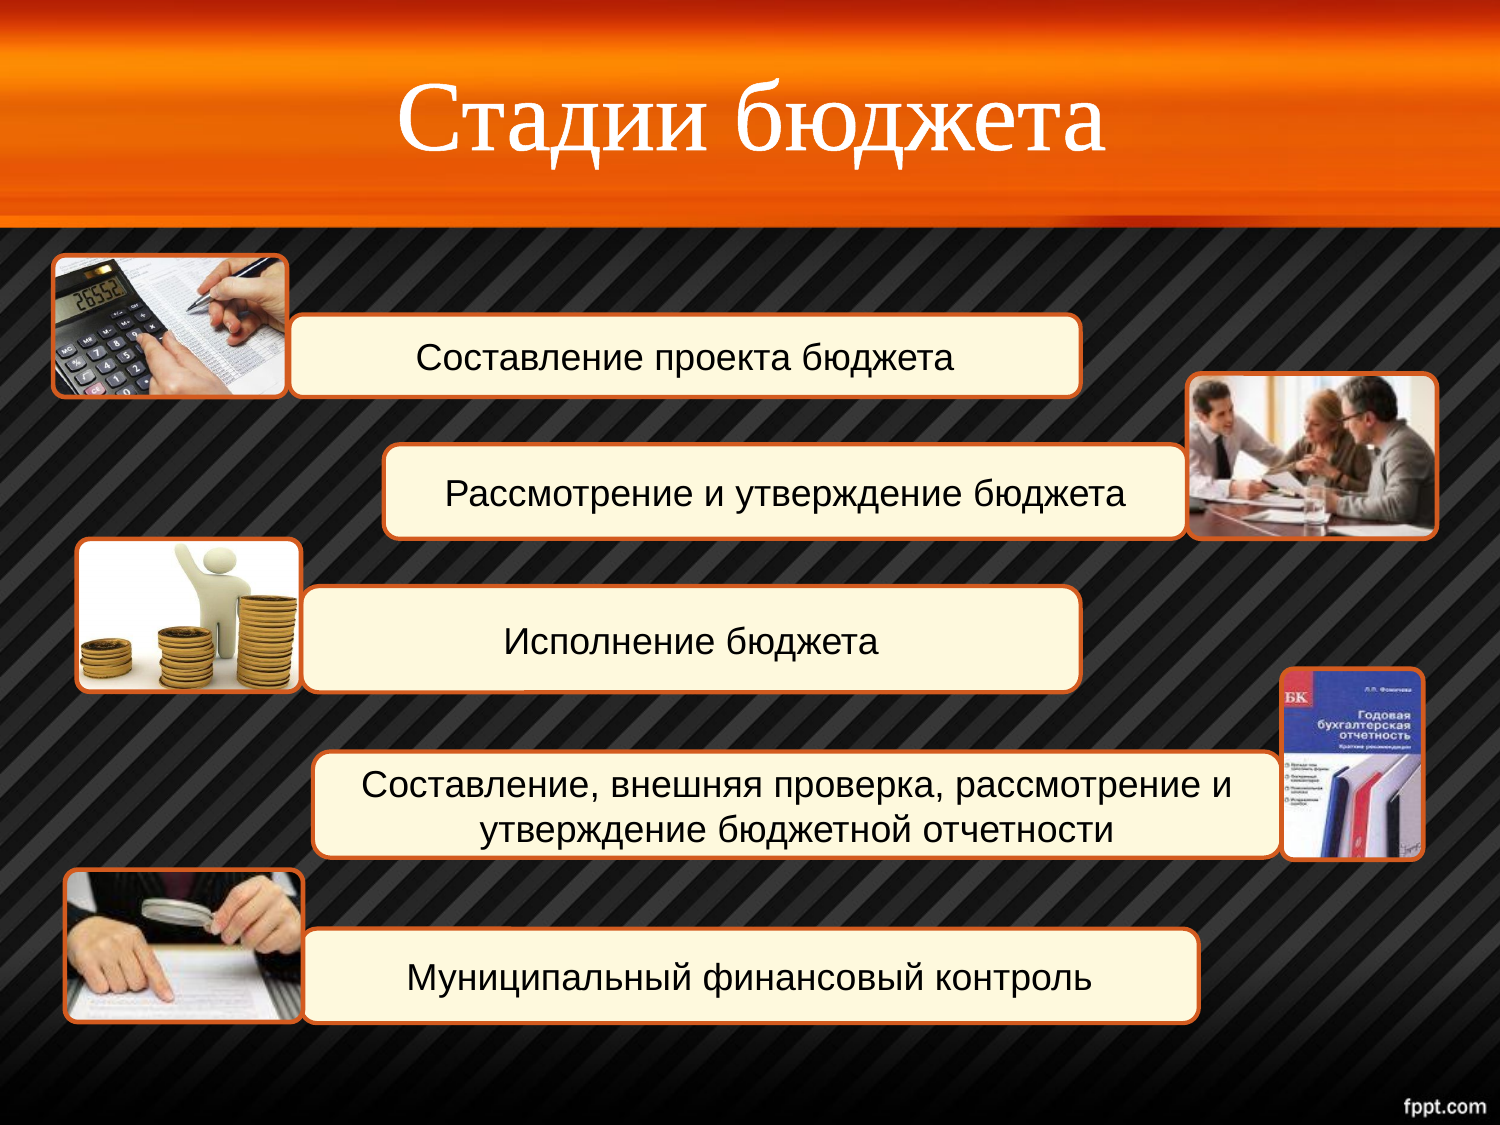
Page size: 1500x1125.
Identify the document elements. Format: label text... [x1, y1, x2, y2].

text_box Муниципальный финансовый контроль [308, 926, 1201, 1026]
text_box Составление, внешняя проверка, рассмотрение и утверждение бюджетной отчетности [310, 749, 1276, 860]
title Стадии бюджета [76, 0, 1428, 221]
picture [0, 0, 1500, 1125]
text_box Составление проекта бюджета [292, 312, 1083, 400]
text_box Исполнение бюджета [306, 583, 1083, 695]
text_box Рассмотрение и утверждение бюджета [381, 442, 1181, 541]
